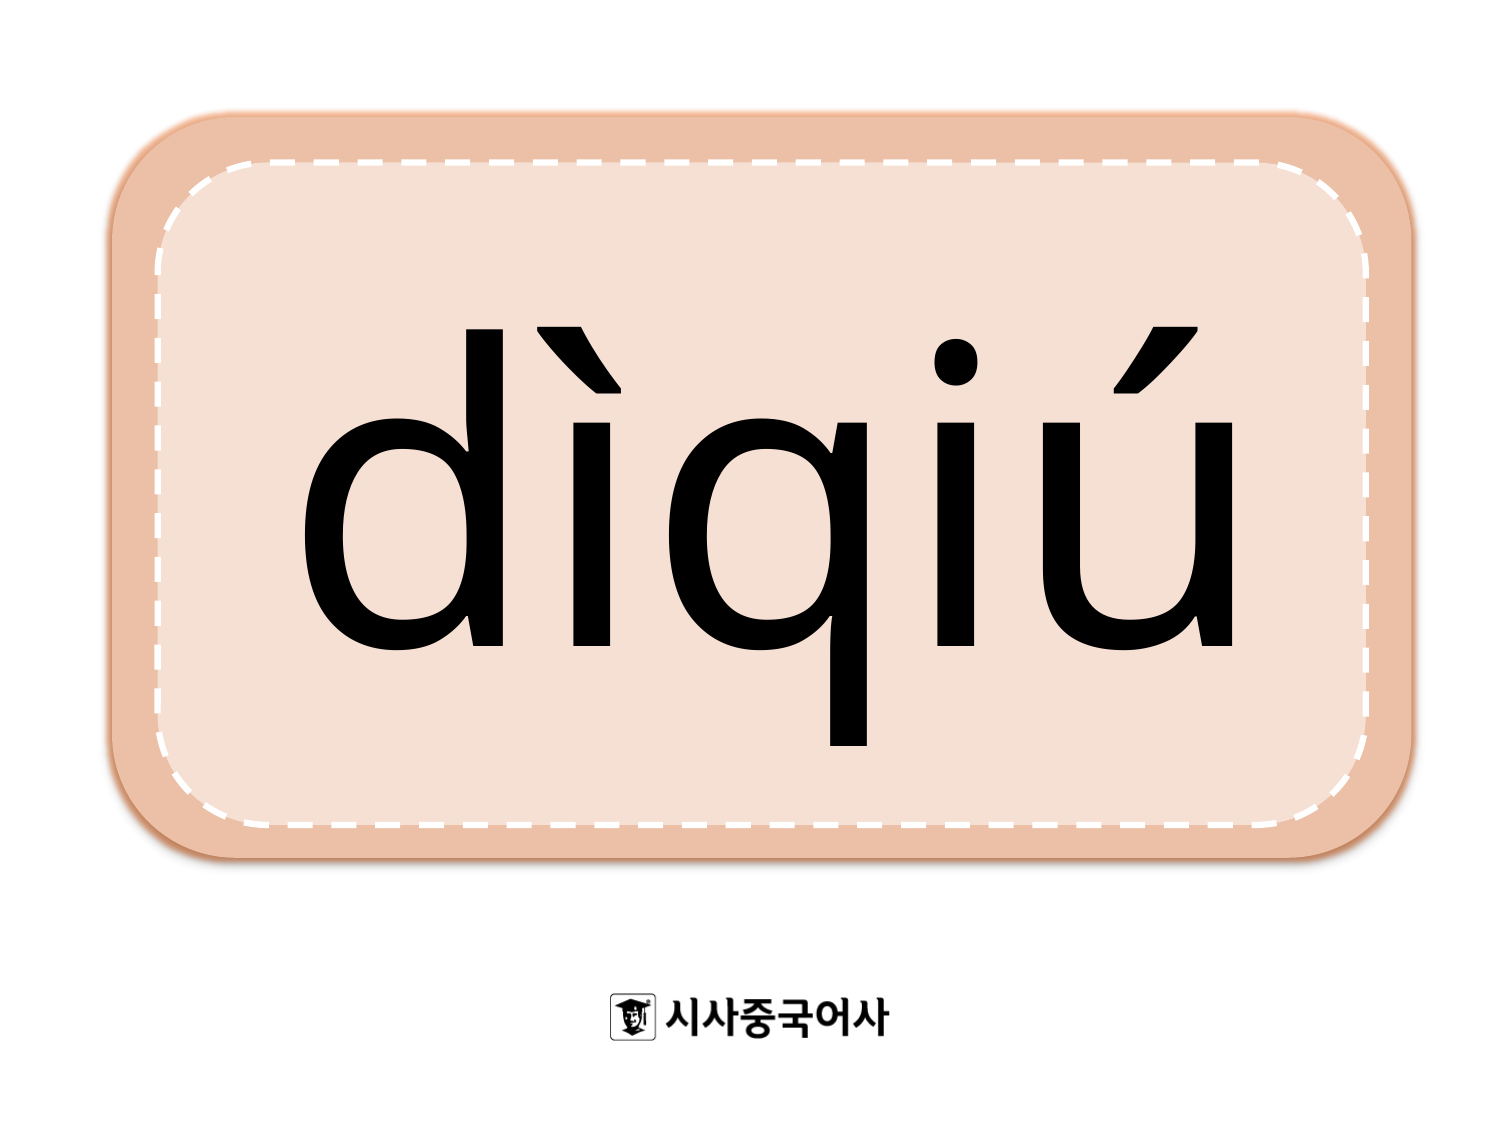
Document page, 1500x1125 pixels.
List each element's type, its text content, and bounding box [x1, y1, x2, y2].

picture [602, 987, 898, 1047]
text_box dìqiú [171, 149, 1380, 812]
